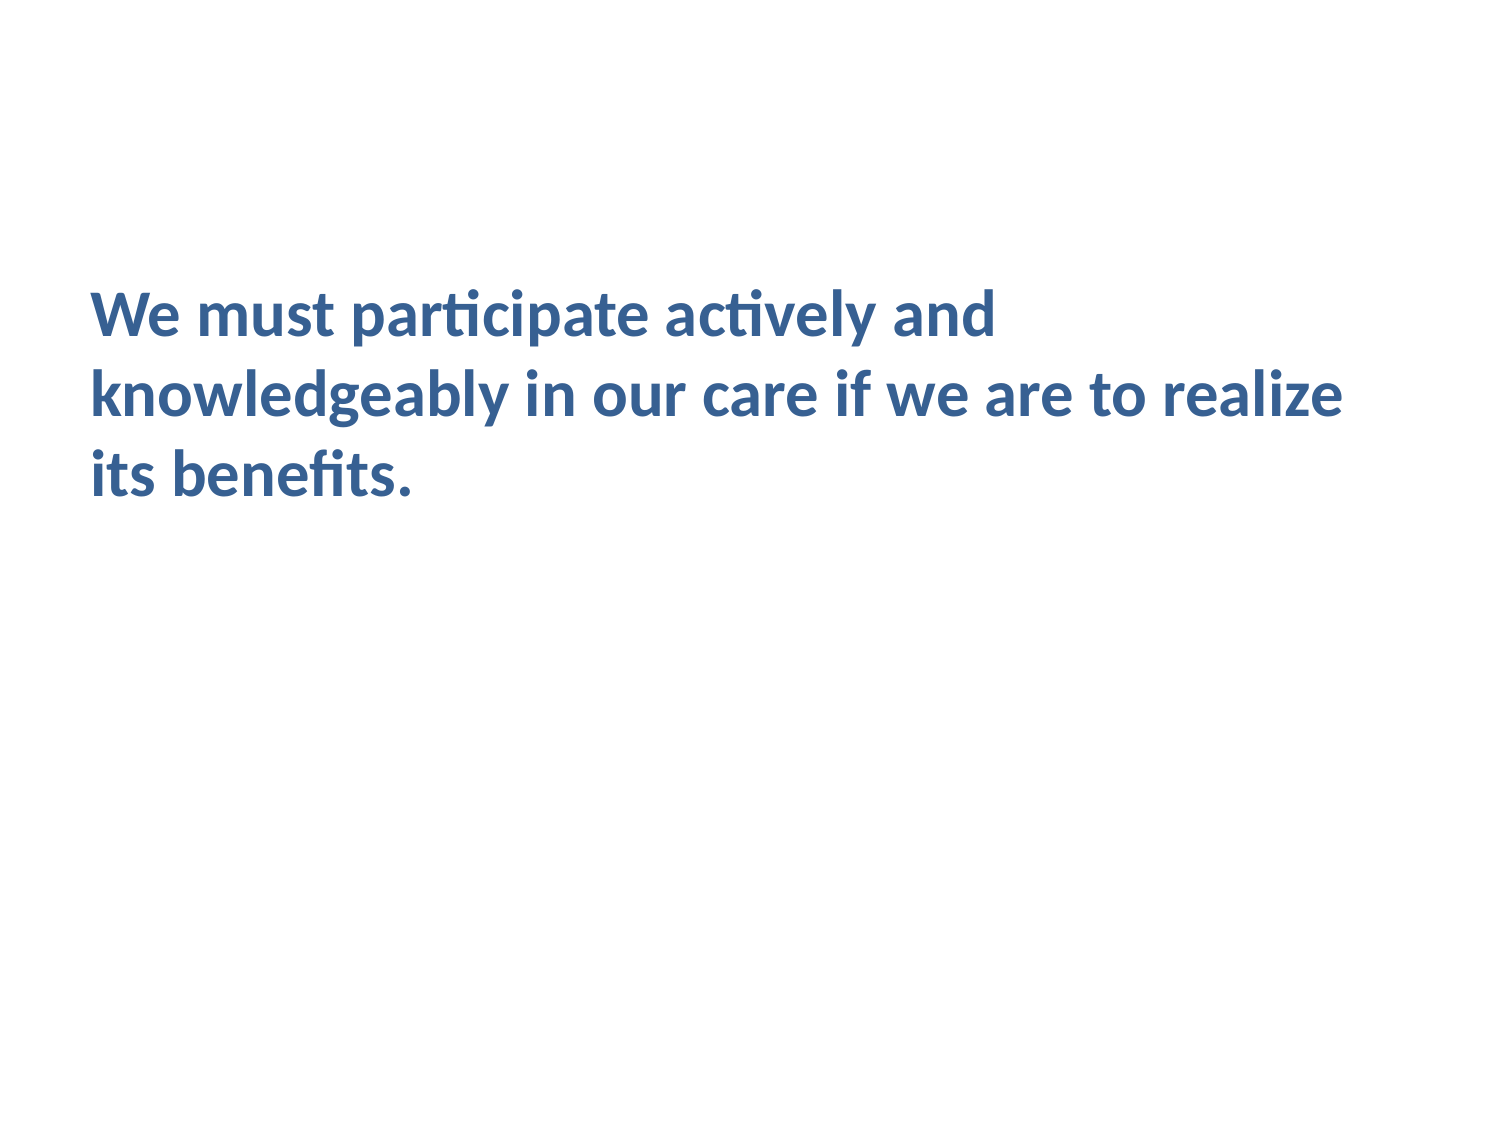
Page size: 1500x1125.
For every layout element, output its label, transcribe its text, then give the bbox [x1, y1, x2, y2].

list We must participate actively and knowledgeably in our care if we are to realize its benefits. [75, 262, 1425, 1005]
